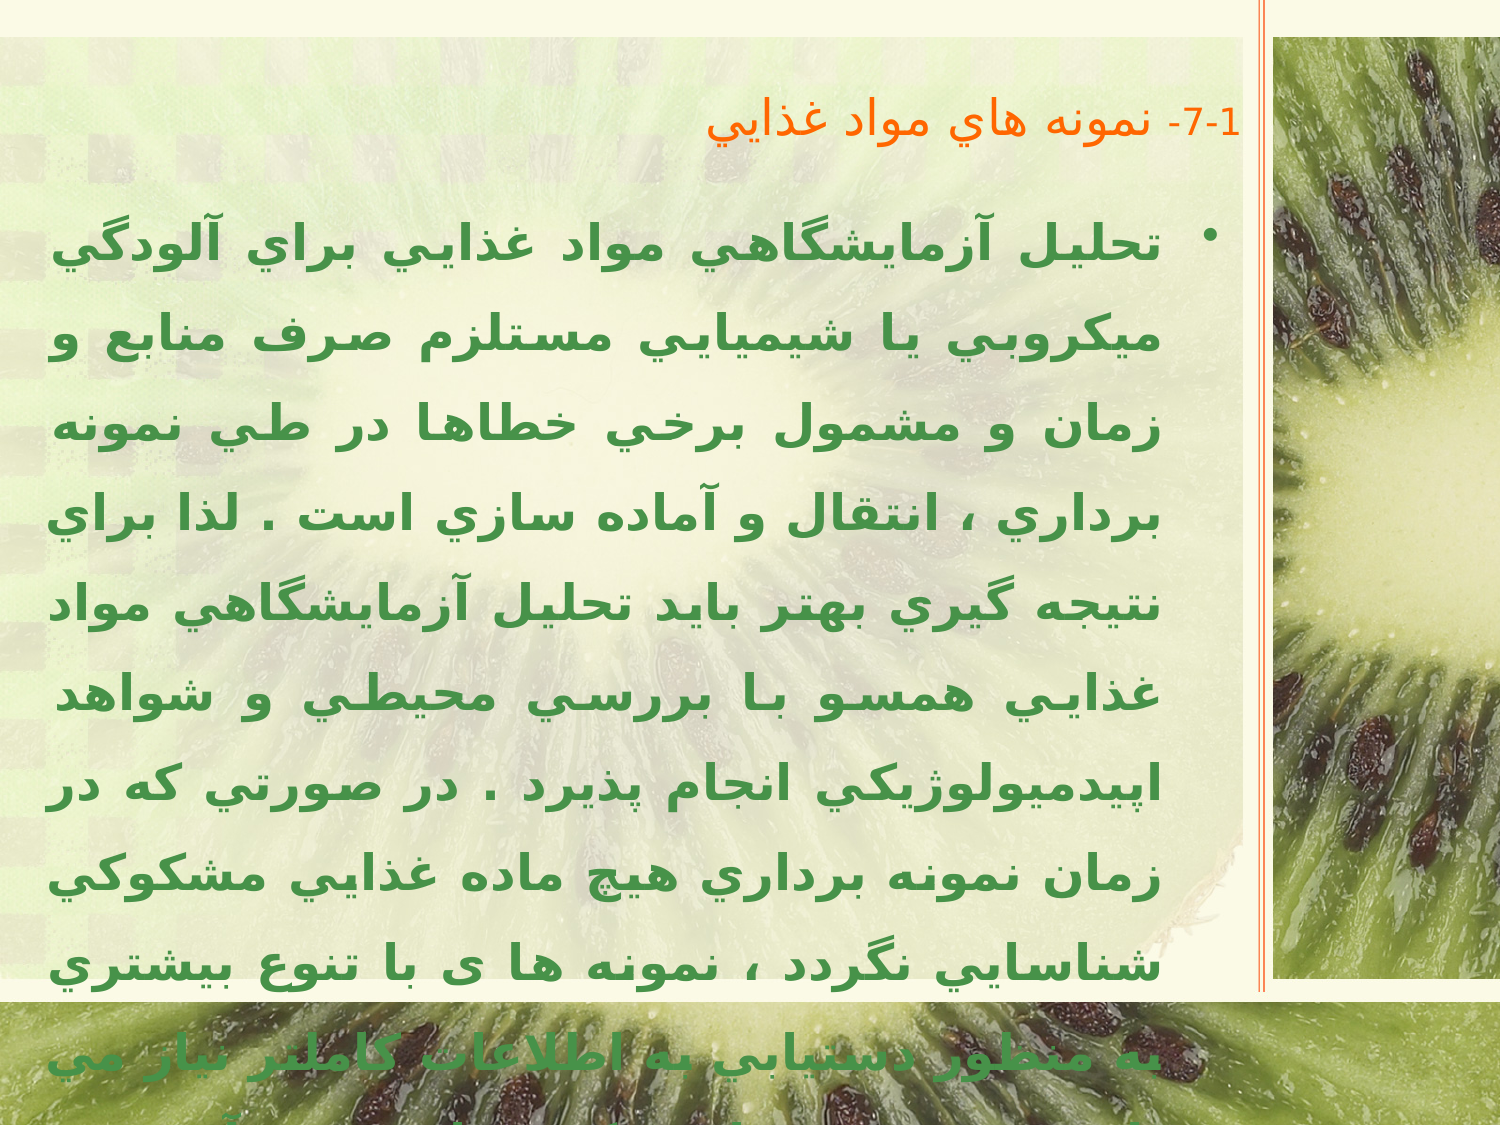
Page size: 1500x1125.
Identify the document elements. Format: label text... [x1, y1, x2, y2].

list تحليل آزمايشگاهي مواد غذايي براي آلودگي ميكروبي يا شيميايي مستلزم صرف منابع و زمان و مشمول برخي خطاها در طي نمونه برداري ، انتقال و آماده سازي است . لذا براي نتيجه گيري بهتر بايد تحليل آزمايشگاهي مواد غذايي همسو با بررسي محيطي و شواهد اپيدميولوژيكي انجام پذيرد . در صورتي كه در زمان نمونه برداري هيچ ماده غذايي مشكوكي شناسايي نگردد ، نمونه ها ی با تنوع بيشتري به منظور دستيابي به اطلاعات كاملتر نياز مي باشد . نمونه هايی كه براي جمع آوري و آزمايش مناسب مي باشند شامل : [29, 172, 1235, 843]
text_box 7-1- نمونه هاي مواد غذايي [674, 78, 1257, 153]
picture [0, 0, 1500, 1125]
